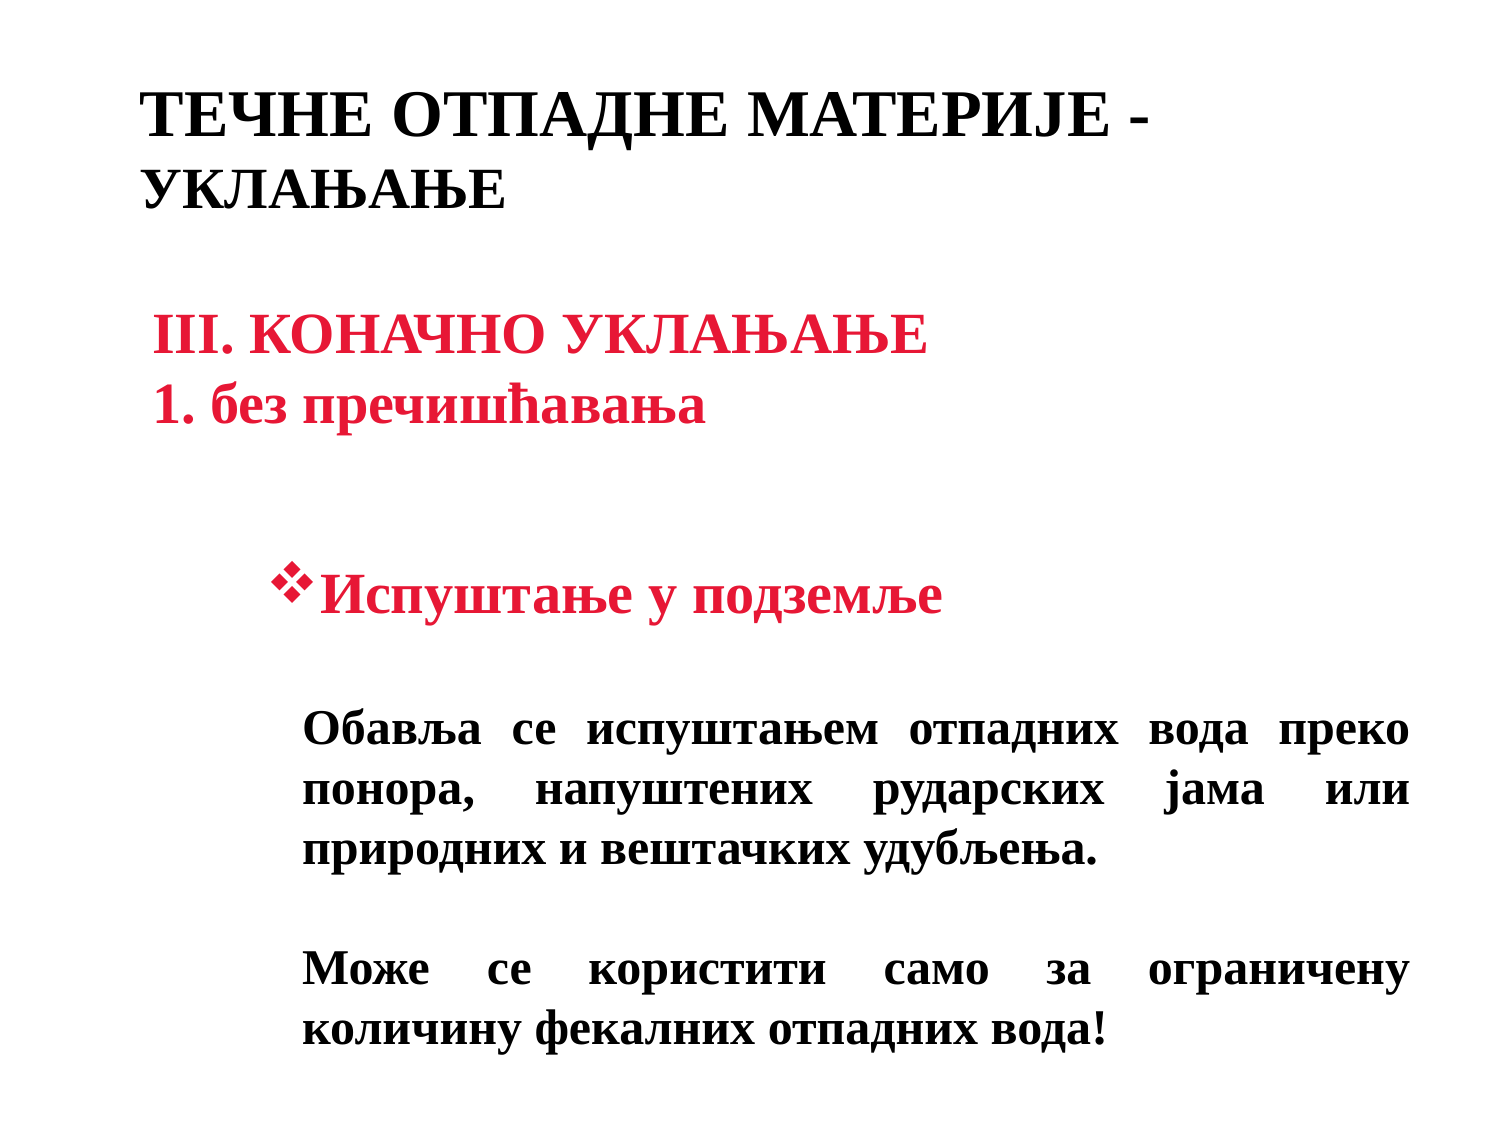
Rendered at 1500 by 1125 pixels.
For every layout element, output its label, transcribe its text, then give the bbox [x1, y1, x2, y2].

text_box III. КОНАЧНО УКЛАЊАЊЕ 1. без пречишћавања Испуштање у подземље Обавља се испуштањем отпадних вода преко понора, напуштених рударских јама или природних и вештачких удубљења. Може се користити само за ограничену количину фекалних отпадних вода! [137, 287, 1425, 1113]
text_box ТЕЧНЕ ОТПАДНЕ МАТЕРИЈЕ - УКЛАЊАЊЕ [125, 62, 1438, 228]
